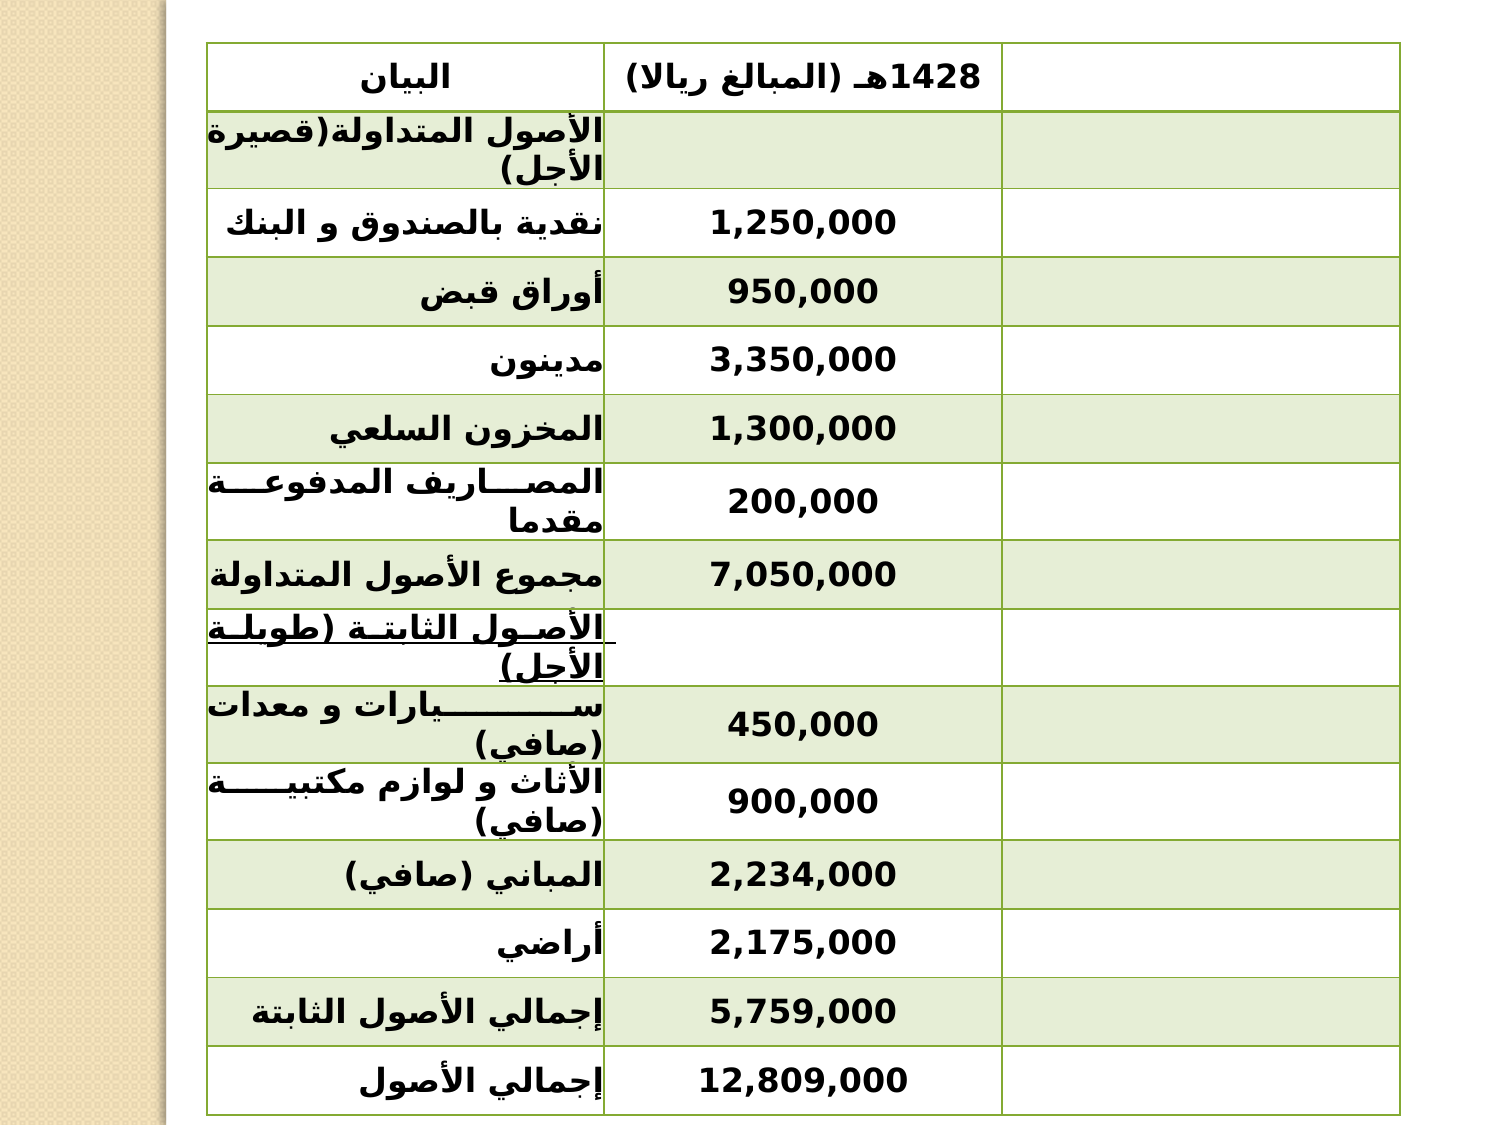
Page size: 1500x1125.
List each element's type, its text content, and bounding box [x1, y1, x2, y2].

table_cell 200,000 [605, 464, 1001, 539]
table_cell [1003, 687, 1399, 762]
table_cell 1,250,000 [605, 189, 1001, 256]
table_cell إجمالي الأصول [208, 1047, 603, 1114]
table_cell [1003, 1047, 1399, 1114]
table_cell سيارات و معدات (صافي) [208, 687, 603, 762]
table_cell 900,000 [605, 764, 1001, 839]
table_cell [1003, 258, 1399, 325]
table_cell [1003, 395, 1399, 462]
table_header 1428هـ (المبالغ ريالا) [605, 44, 1001, 110]
table_cell إجمالي الأصول الثابتة [208, 978, 603, 1045]
table_cell 1,300,000 [605, 395, 1001, 462]
table_cell مدينون [208, 327, 603, 394]
table_cell أراضي [208, 910, 603, 977]
table_cell [1003, 327, 1399, 394]
table_cell [1003, 764, 1399, 839]
table_cell أوراق قبض [208, 258, 603, 325]
table_cell [605, 113, 1001, 188]
table_cell الأصول الثابتة (طويلة الأجل) [208, 610, 603, 685]
table_header البيان [208, 44, 603, 110]
table_cell 5,759,000 [605, 978, 1001, 1045]
table_cell [605, 610, 1001, 685]
table_cell مجموع الأصول المتداولة [208, 541, 603, 608]
table_cell 450,000 [605, 687, 1001, 762]
table_cell المخزون السلعي [208, 395, 603, 462]
table_cell 7,050,000 [605, 541, 1001, 608]
table_cell 12,809,000 [605, 1047, 1001, 1114]
table_cell [1003, 189, 1399, 256]
table_cell [1003, 610, 1399, 685]
table_cell [1003, 978, 1399, 1045]
table_cell 950,000 [605, 258, 1001, 325]
table_cell [1003, 464, 1399, 539]
table_cell المصاريف المدفوعة مقدما [208, 464, 603, 539]
table_cell نقدية بالصندوق و البنك [208, 189, 603, 256]
table_cell [1003, 910, 1399, 977]
table_cell المباني (صافي) [208, 841, 603, 908]
table_cell [1003, 541, 1399, 608]
table_cell الأصول المتداولة(قصيرة الأجل) [208, 113, 603, 188]
table_cell 2,234,000 [605, 841, 1001, 908]
table_cell [1003, 113, 1399, 188]
table_cell [1003, 841, 1399, 908]
table_cell 2,175,000 [605, 910, 1001, 977]
table_cell 3,350,000 [605, 327, 1001, 394]
table_header [1003, 44, 1399, 110]
table_cell الأثاث و لوازم مكتبية (صافي) [208, 764, 603, 839]
